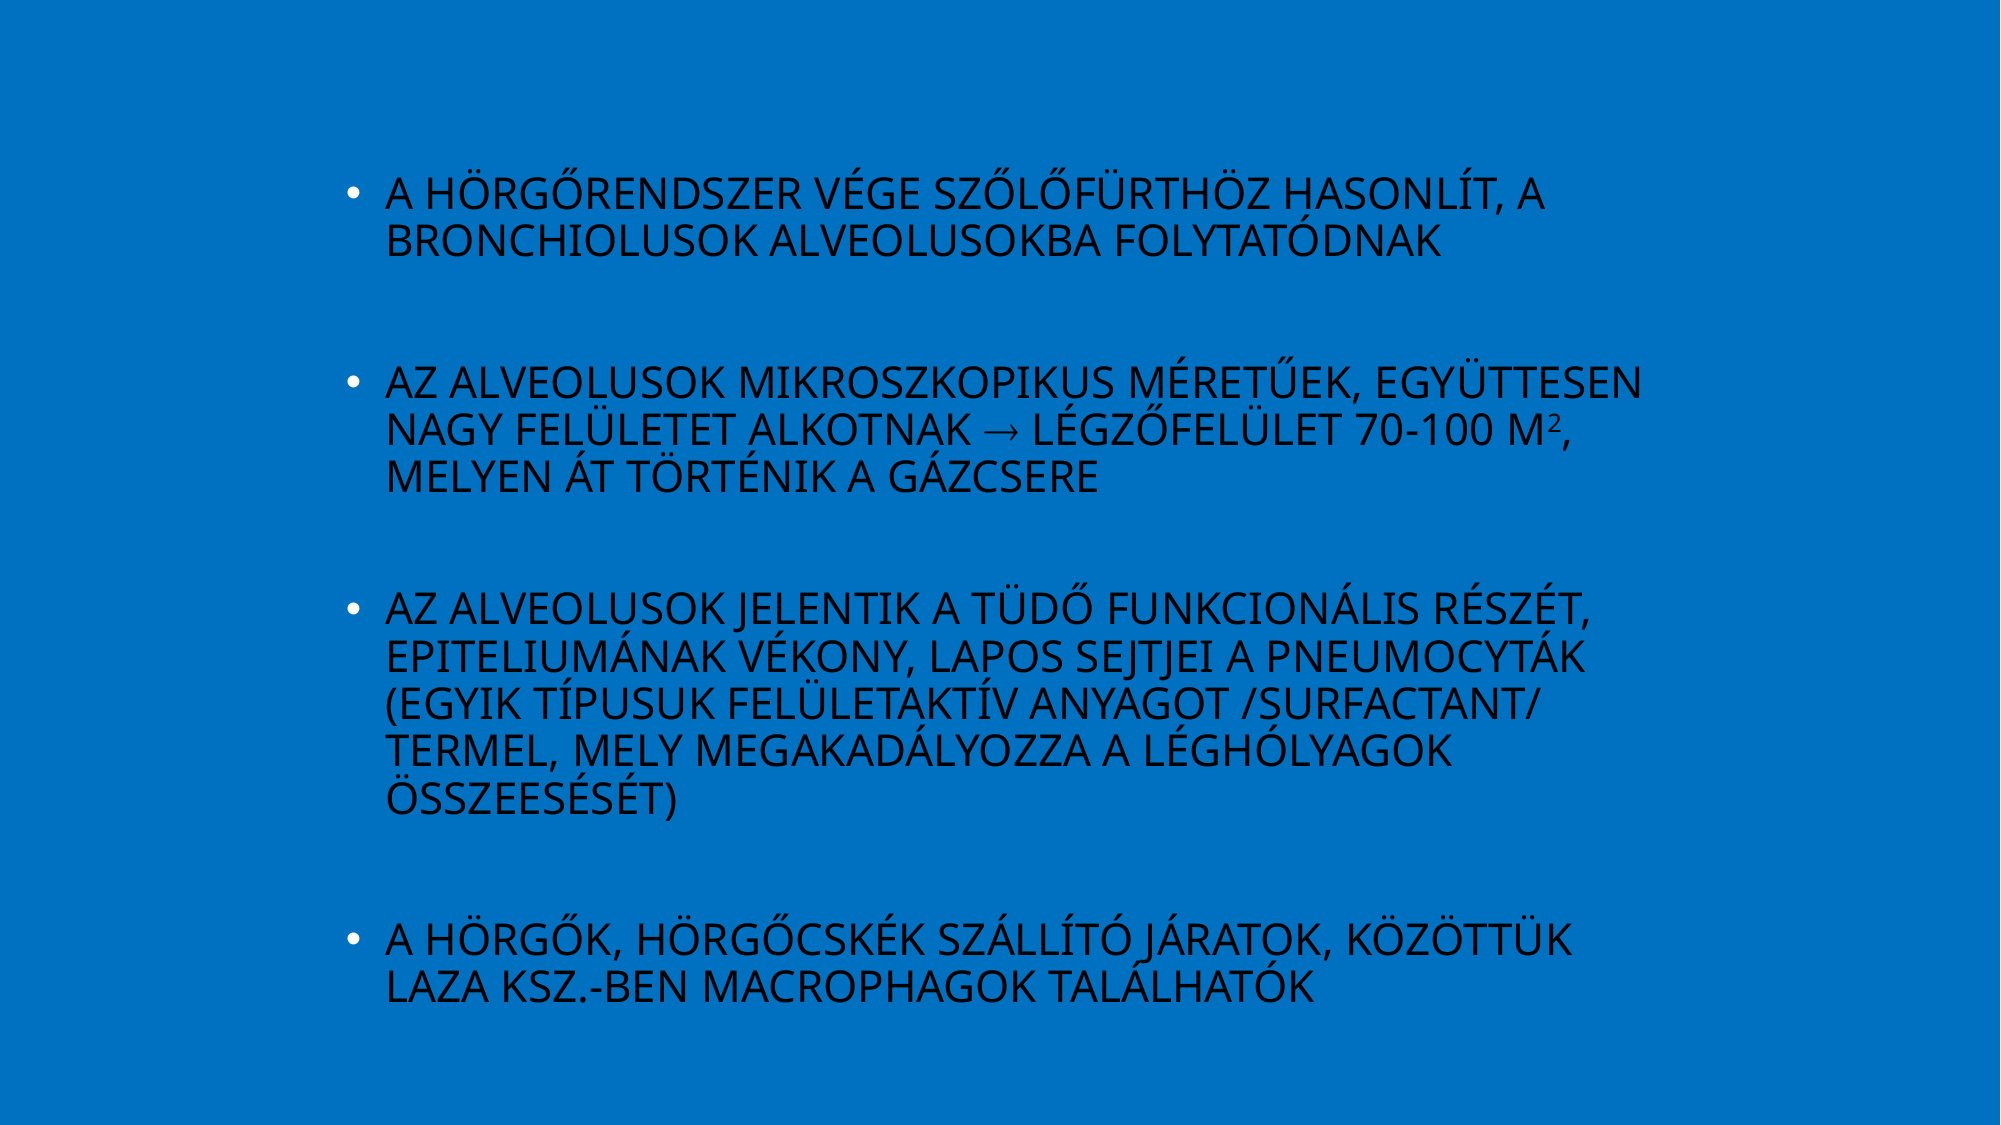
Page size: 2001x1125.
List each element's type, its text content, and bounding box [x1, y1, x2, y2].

list a hörgőrendszer vége szőlőfürthöz hasonlít, a bronchiolusok alveolusokba folytatódnak az alveolusok mikroszkopikus méretűek, együttesen nagy felületet alkotnak  légzőfelület 70-100 m2, melyen át történik a gázcsere az alveolusok jelentik a tüdő funkcionális részét, epiteliumának vékony, lapos sejtjei a pneumocyták (egyik típusuk felületaktív anyagot /surfactant/ termel, mely megakadályozza a léghólyagok összeesését) a hörgők, hörgőcskék szállító járatok, közöttük laza ksz.-ben macrophagok találhatók [267, 160, 1693, 1024]
